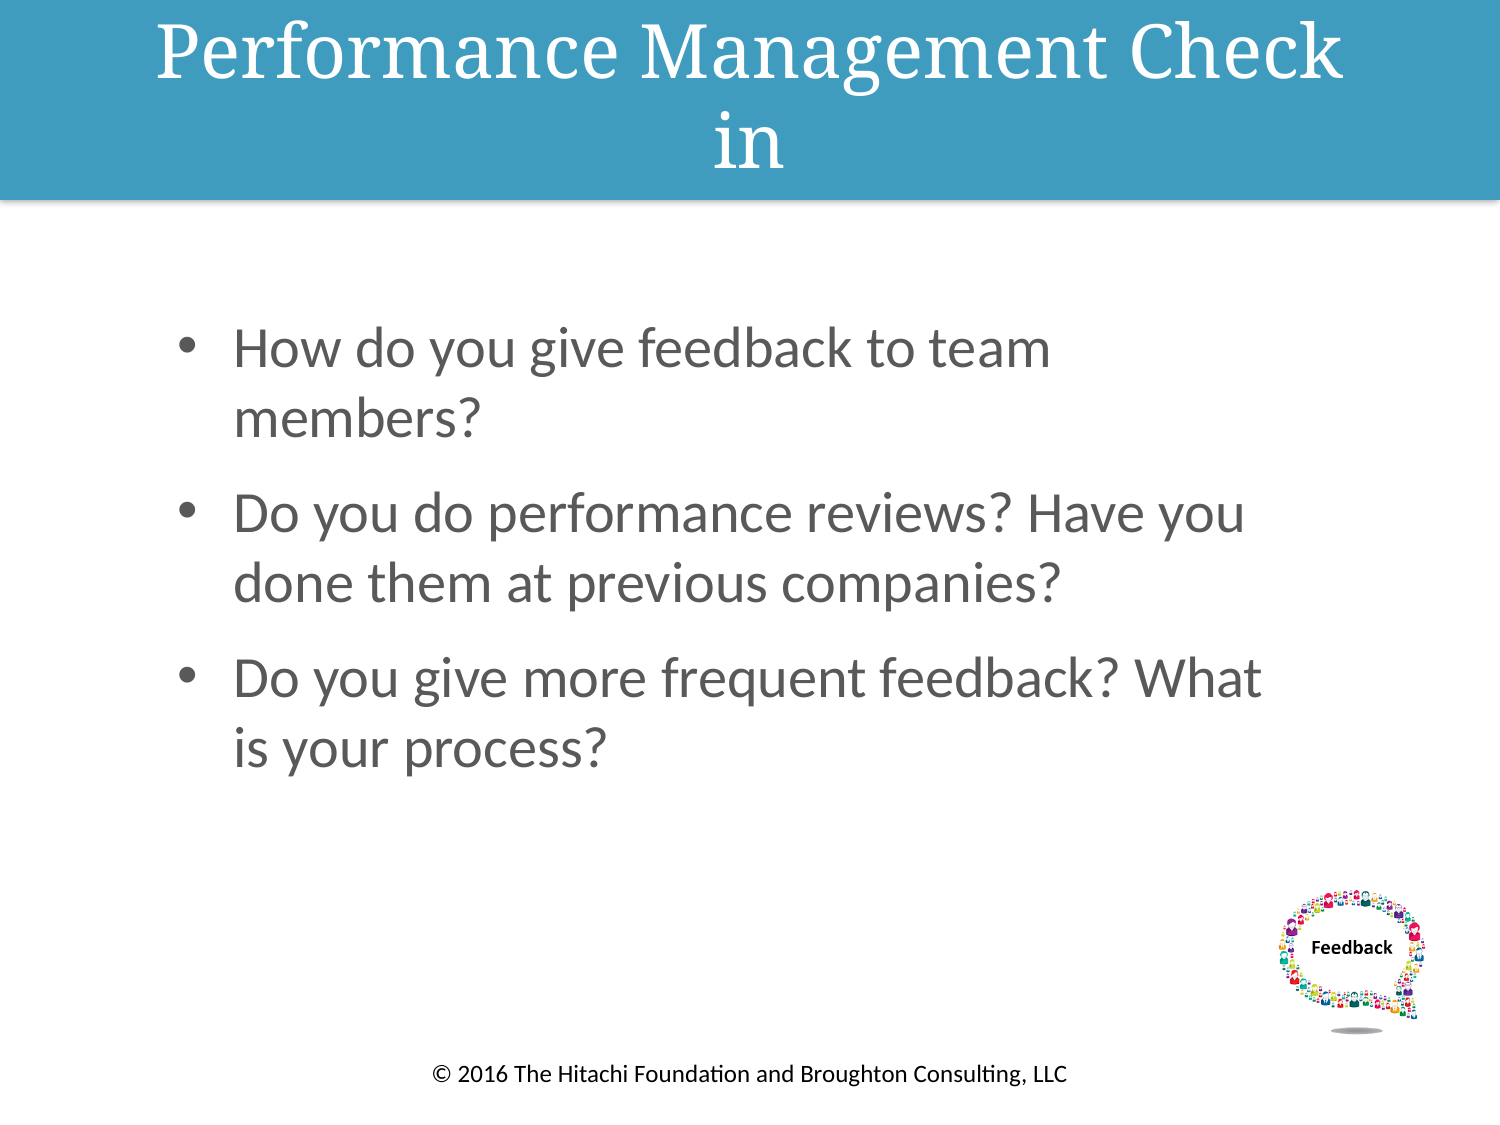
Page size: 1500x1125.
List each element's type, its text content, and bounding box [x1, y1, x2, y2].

picture [1274, 887, 1428, 1037]
text_box How do you give feedback to team members? Do you do performance reviews? Have you done them at previous companies? Do you give more frequent feedback? What is your process? [87, 301, 1288, 787]
title Performance Management Check in [112, 24, 1388, 163]
